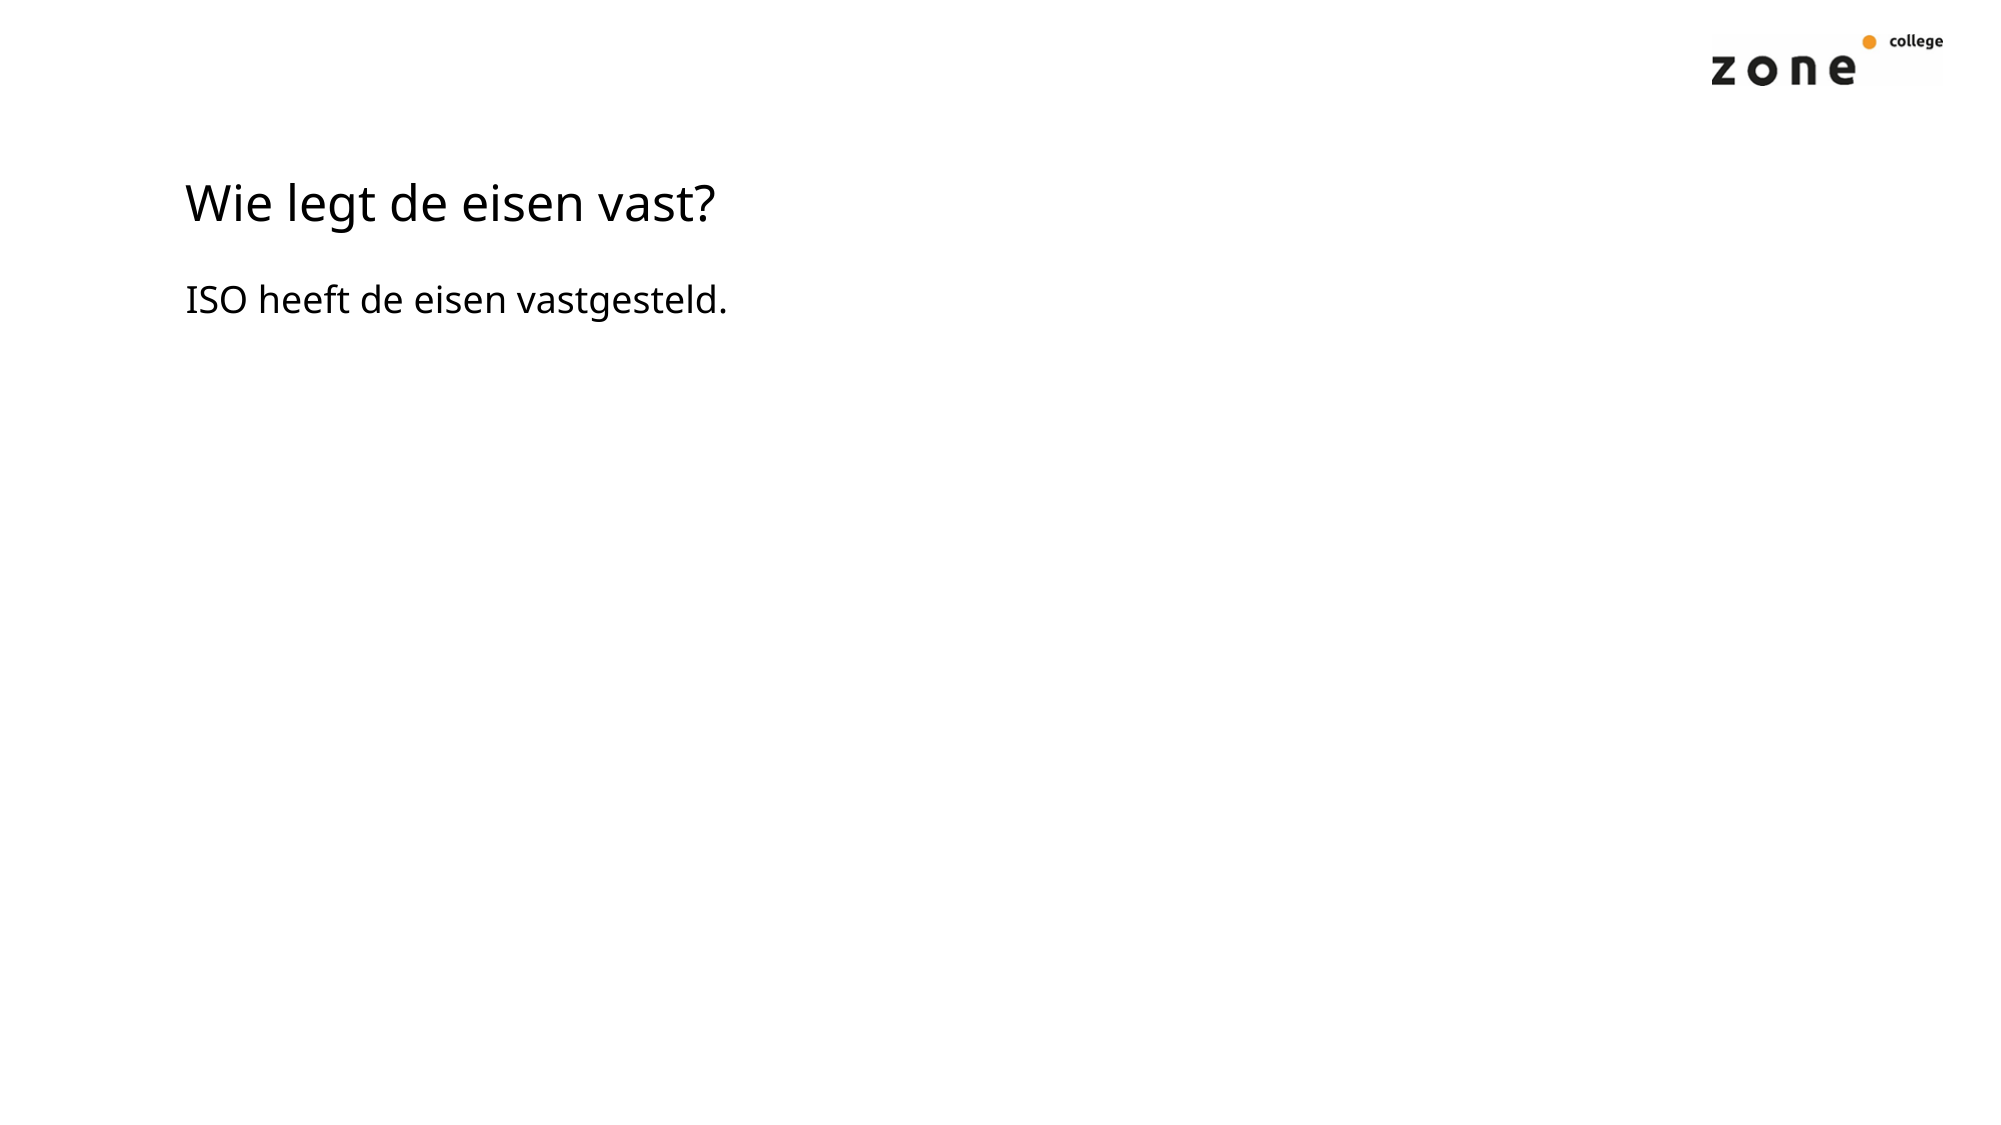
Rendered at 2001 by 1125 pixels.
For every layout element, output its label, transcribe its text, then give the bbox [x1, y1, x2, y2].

text_box Wie legt de eisen vast? ISO heeft de eisen vastgesteld. [171, 164, 1587, 329]
picture [1711, 33, 1943, 86]
